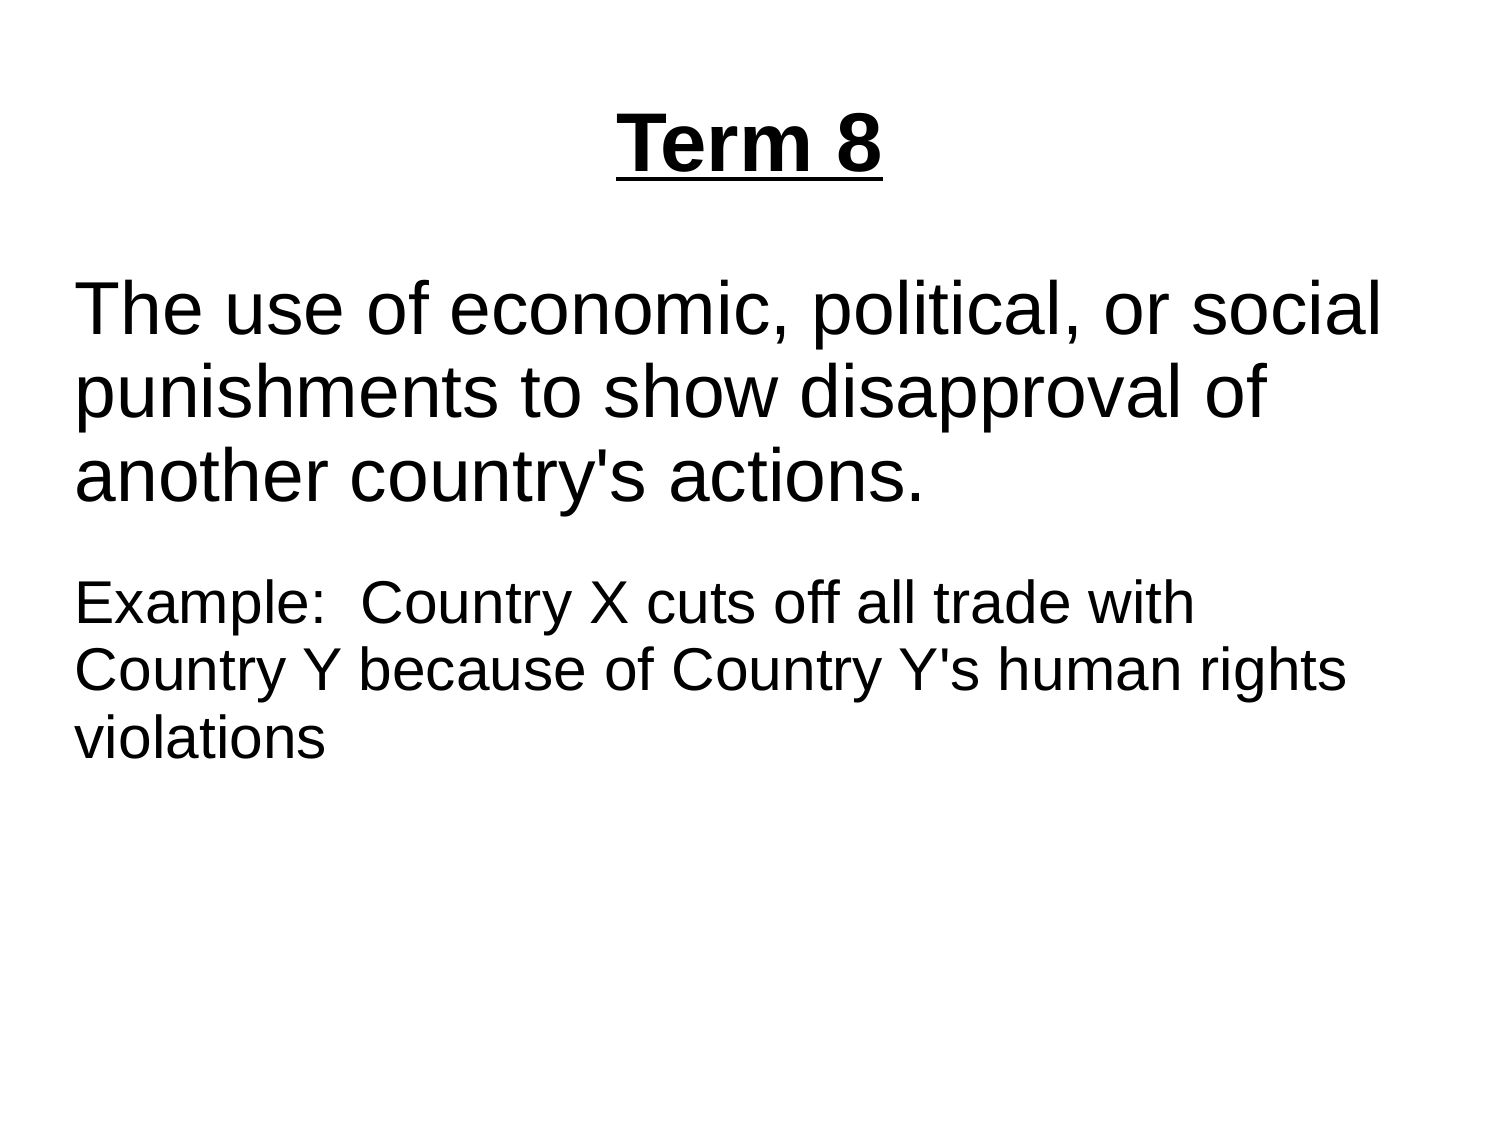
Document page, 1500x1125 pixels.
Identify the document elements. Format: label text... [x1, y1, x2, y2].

text_box The use of economic, political, or social punishments to show disapproval of another country's actions. Example: Country X cuts off all trade with Country Y because of Country Y's human rights violations [74, 263, 1425, 1006]
text_box Term 8 [74, 44, 1425, 233]
